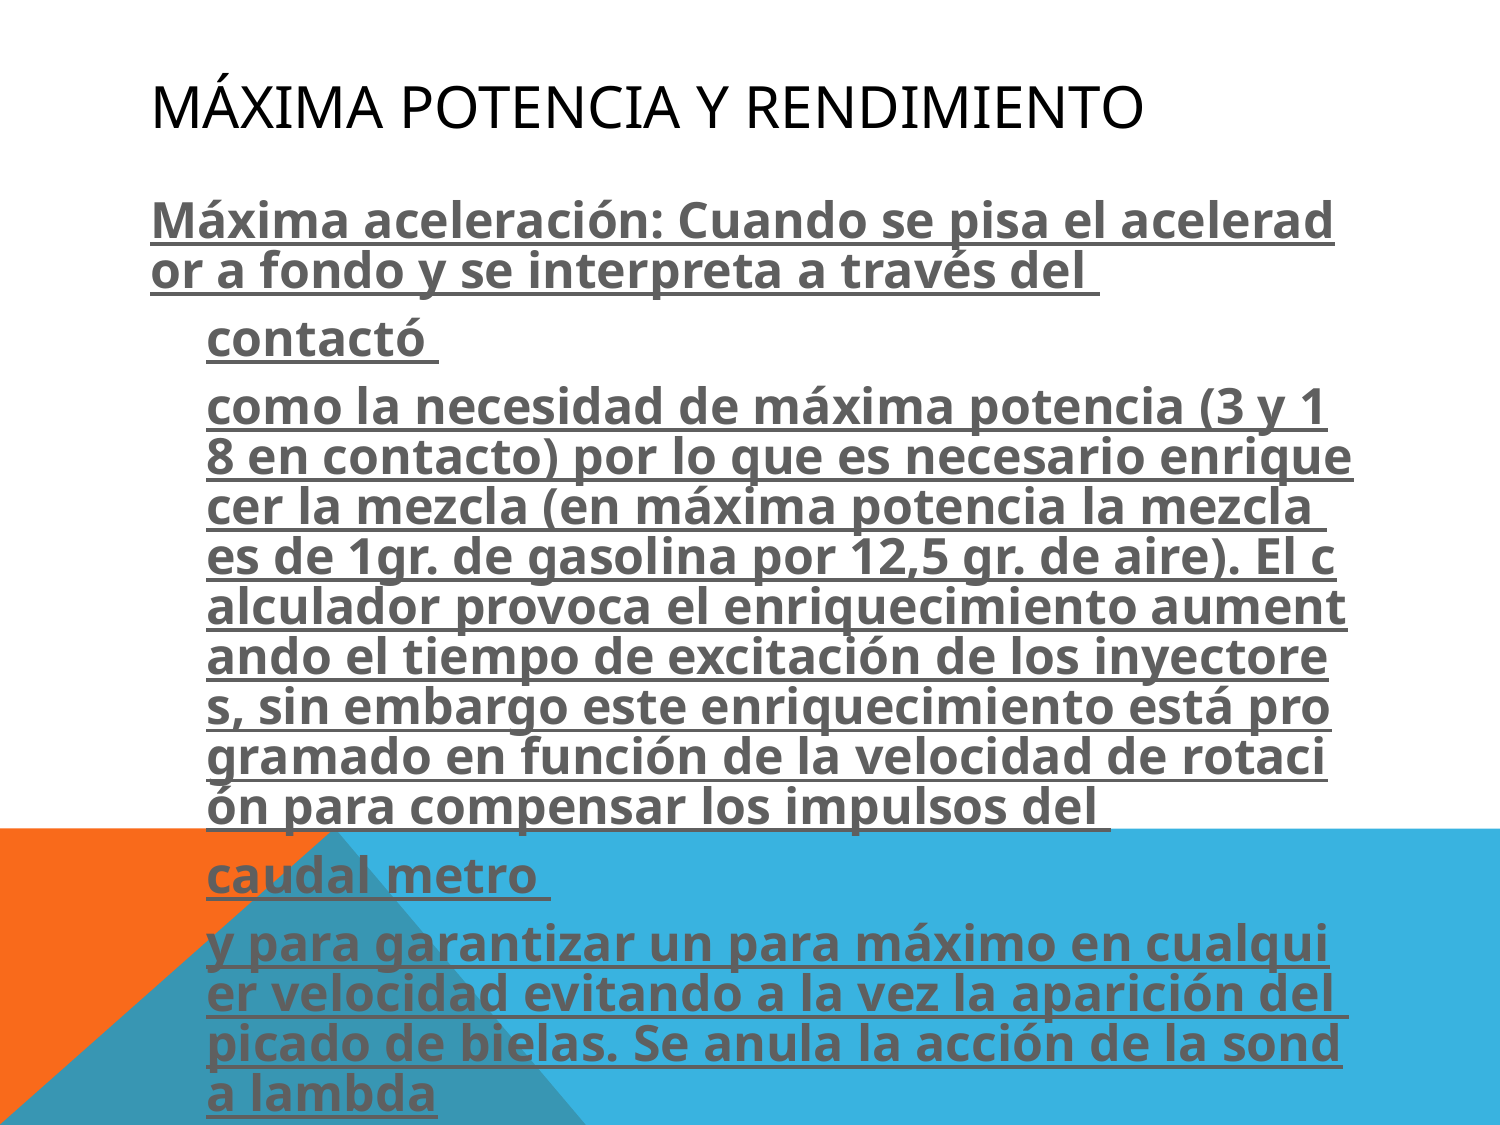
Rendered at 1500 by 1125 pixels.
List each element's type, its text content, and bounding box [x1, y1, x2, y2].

list Máxima aceleración: Cuando se pisa el acelerador a fondo y se interpreta a través del contactó como la necesidad de máxima potencia (3 y 18 en contacto) por lo que es necesario enriquecer la mezcla (en máxima potencia la mezcla es de 1gr. de gasolina por 12,5 gr. de aire). El calculador provoca el enriquecimiento aumentando el tiempo de excitación de los inyectores, sin embargo este enriquecimiento está programado en función de la velocidad de rotación para compensar los impulsos del caudal metro y para garantizar un para máximo en cualquier velocidad evitando a la vez la aparición del picado de bielas. Se anula la acción de la sonda lambda. http://html.rincondelvago.com/inyecciones-de-gasolina.html [135, 180, 1369, 1059]
title Máxima potencia y rendimiento [135, 60, 1369, 150]
